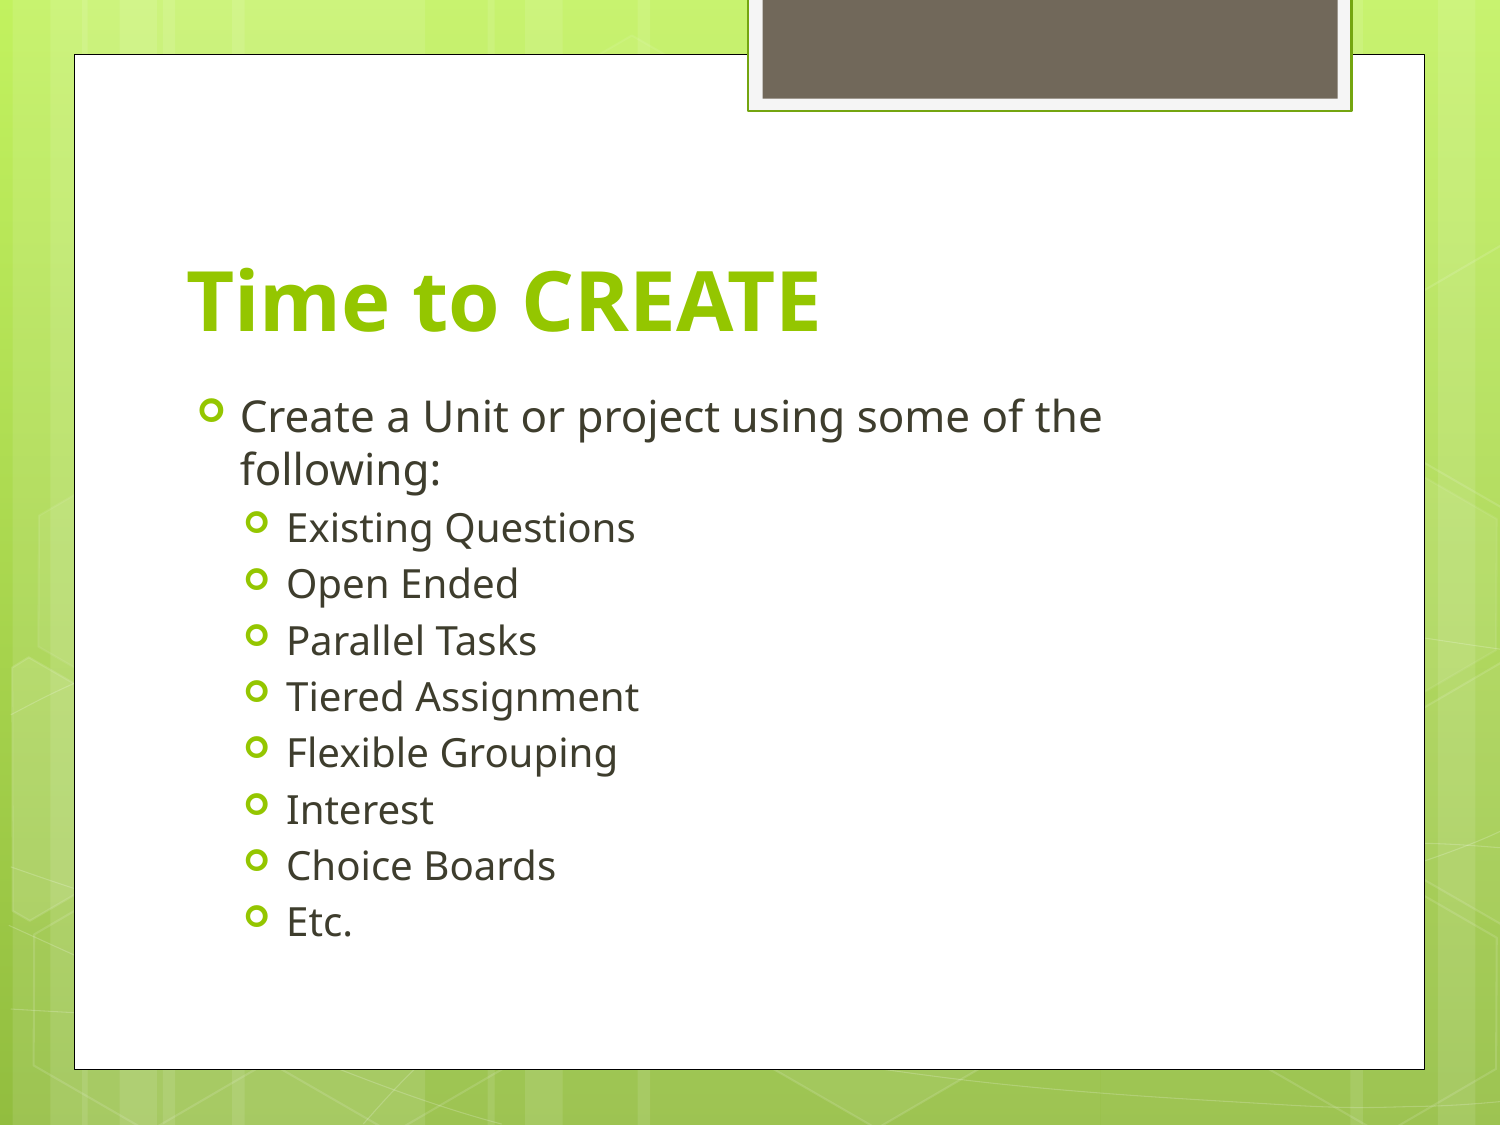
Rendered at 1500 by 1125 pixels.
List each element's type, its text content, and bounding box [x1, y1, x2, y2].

list Create a Unit or project using some of the following: Existing Questions Open Ended Parallel Tasks Tiered Assignment Flexible Grouping Interest Choice Boards Etc. [171, 381, 1283, 957]
title Time to CREATE [171, 168, 1324, 357]
